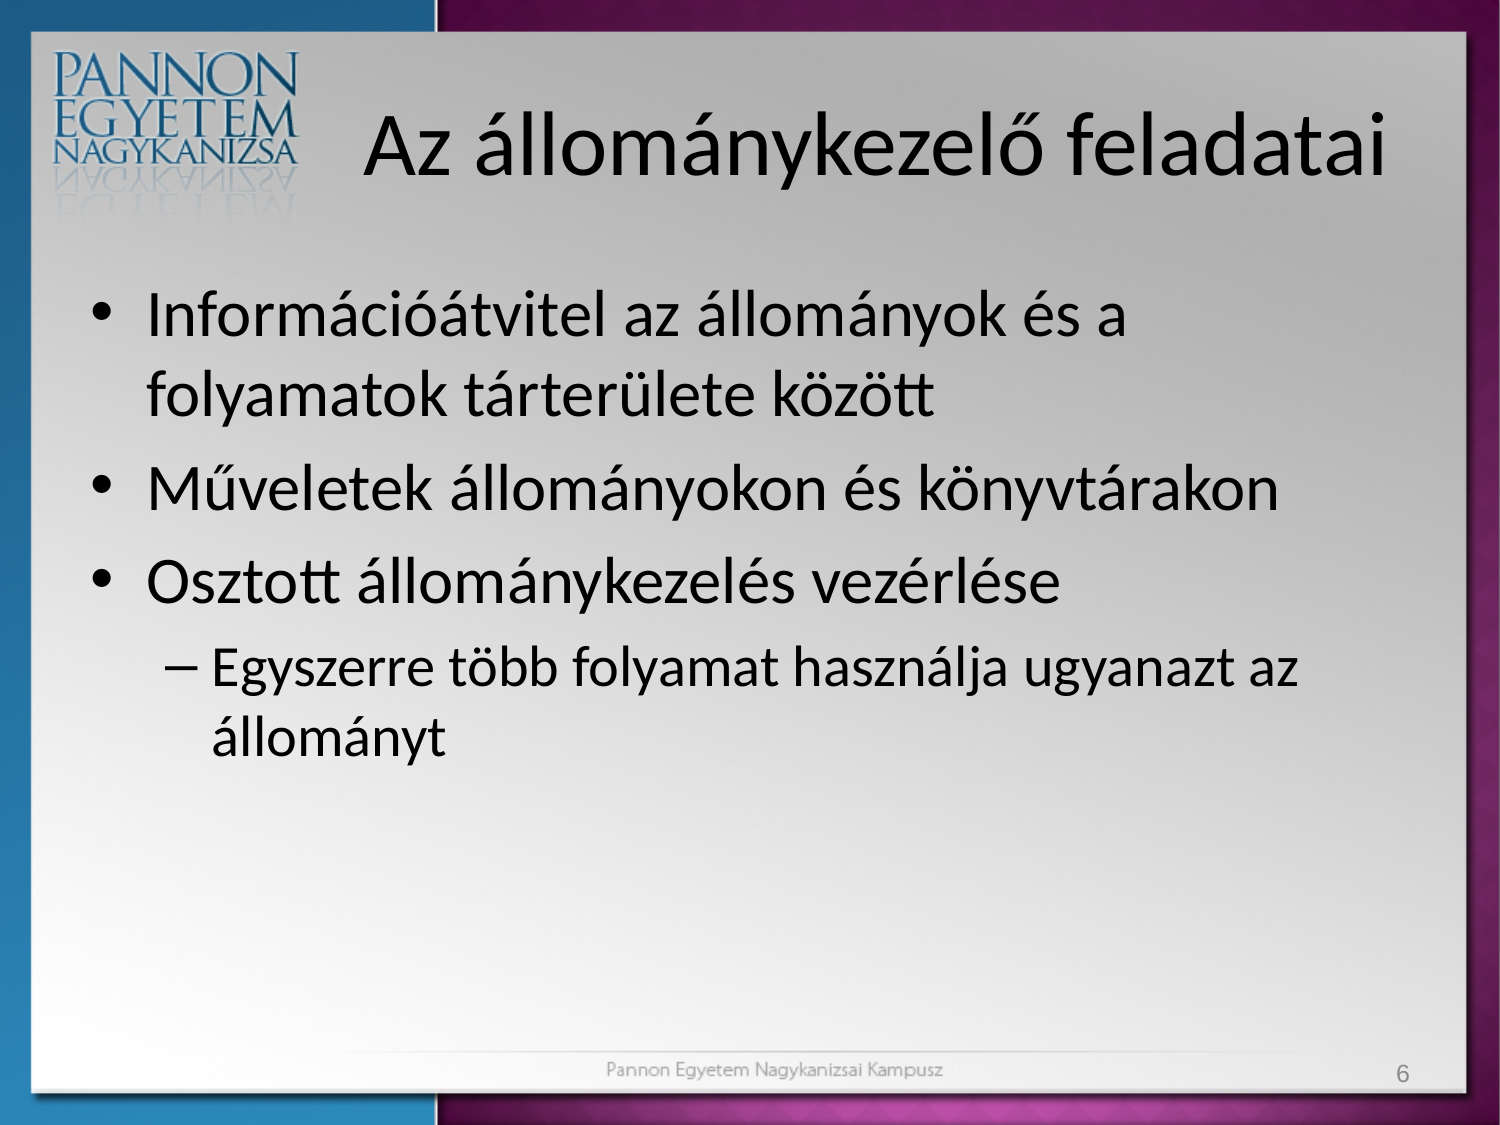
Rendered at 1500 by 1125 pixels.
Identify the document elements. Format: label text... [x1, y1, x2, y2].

picture [0, 0, 1500, 1125]
title Az állománykezelő feladatai [328, 45, 1425, 233]
slide_number 6 [1074, 1042, 1425, 1103]
list Információátvitel az állományok és a folyamatok tárterülete között Műveletek állományokon és könyvtárakon Osztott állománykezelés vezérlése Egyszerre több folyamat használja ugyanazt az állományt [75, 262, 1425, 1038]
